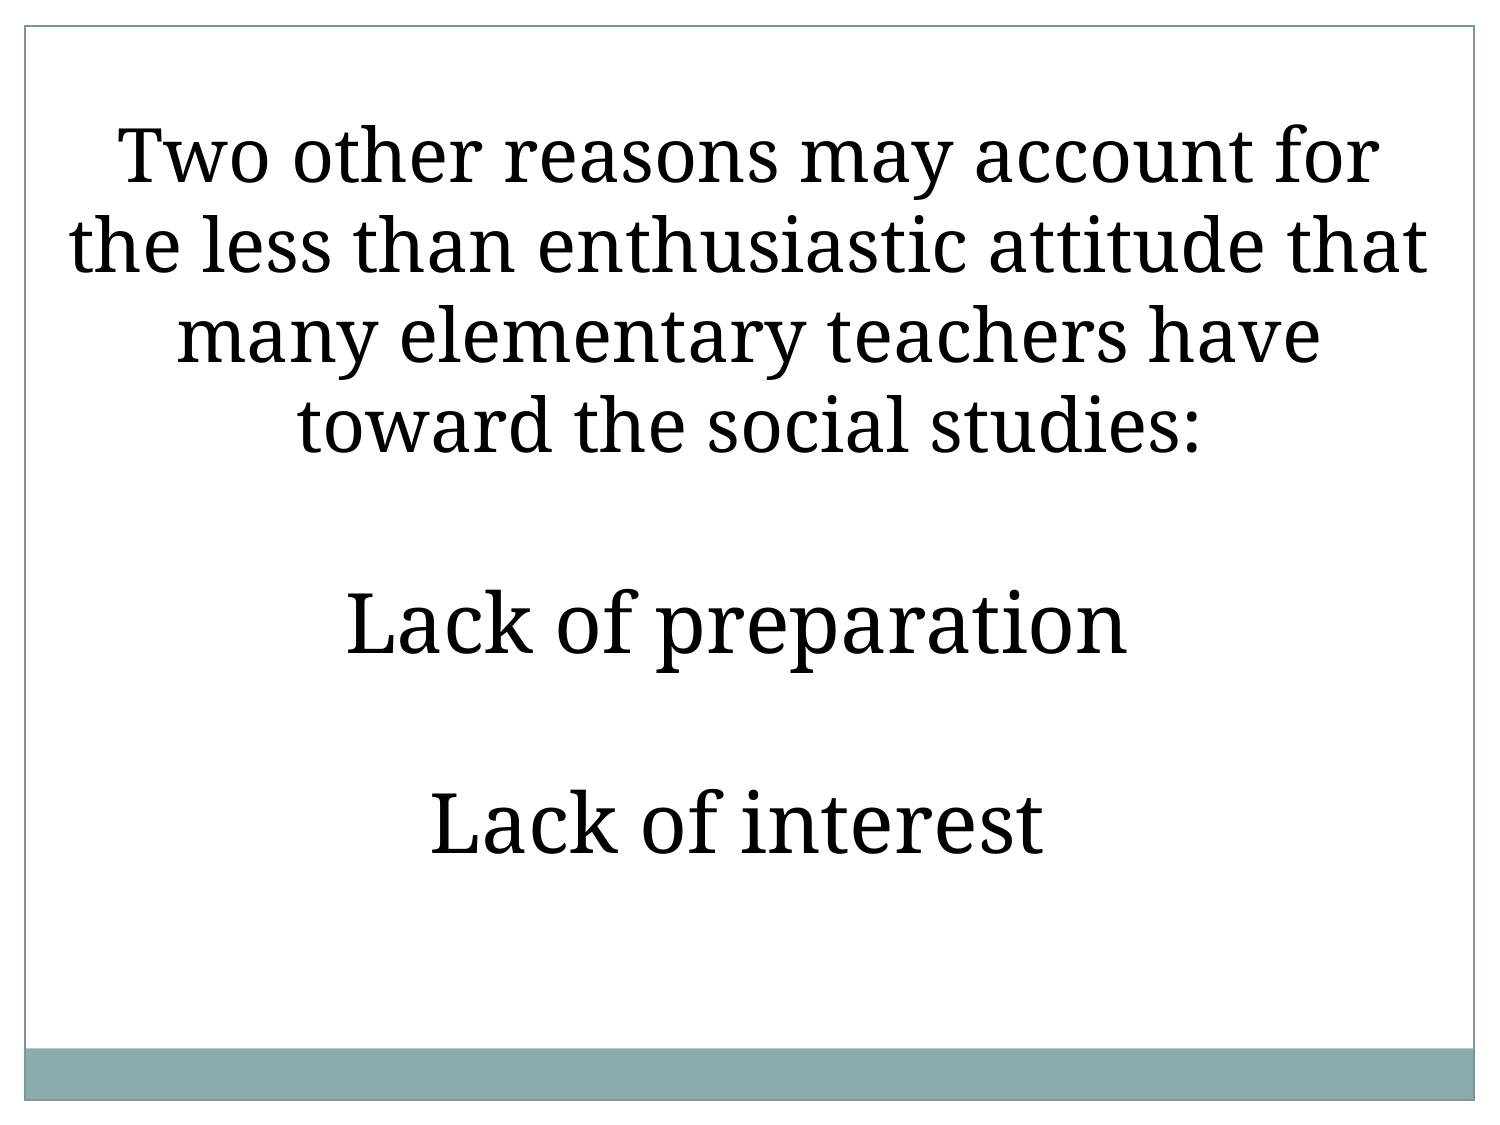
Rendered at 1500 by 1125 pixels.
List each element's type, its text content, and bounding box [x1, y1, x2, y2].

text_box Two other reasons may account for the less than enthusiastic attitude that many elementary teachers have toward the social studies: [43, 99, 1457, 675]
text_box Lack of preparation Lack of interest [112, 562, 1363, 878]
